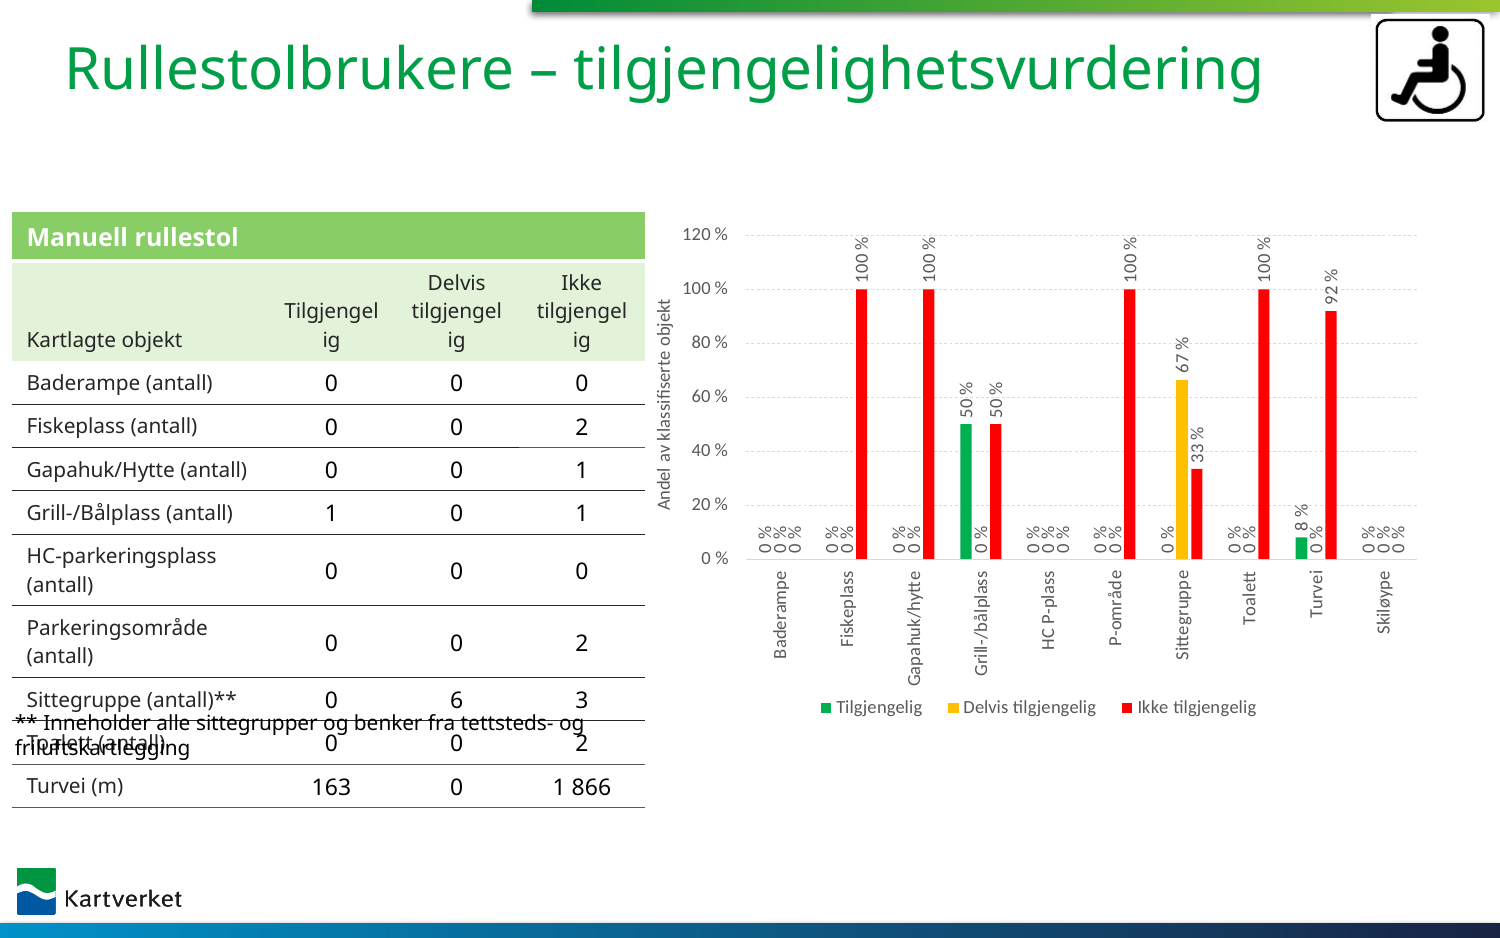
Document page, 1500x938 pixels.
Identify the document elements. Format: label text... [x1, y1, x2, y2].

table_cell 163 [269, 768, 394, 807]
table_cell 2 [519, 606, 638, 677]
table_cell Turvei (m) [12, 768, 269, 807]
table_cell Delvis tilgjengelig [394, 263, 519, 361]
table_cell 0 [269, 606, 394, 677]
table_cell Grill-/Bålplass (antall) [12, 491, 269, 534]
table_cell 0 [519, 535, 638, 605]
table_cell 0 [394, 491, 519, 534]
table_cell 0 [394, 535, 519, 605]
table_cell 0 [269, 678, 394, 702]
table_cell Fiskeplass (antall) [12, 405, 269, 447]
table_cell 6 [394, 678, 519, 702]
table_cell 3 [519, 678, 638, 702]
table_cell 0 [394, 448, 519, 490]
table_cell 1 866 [519, 768, 645, 807]
table_header Manuell rullestol [12, 212, 645, 259]
table_cell 0 [269, 405, 394, 447]
table_cell Tilgjengelig [269, 263, 394, 361]
table_cell 0 [394, 768, 519, 807]
table_cell 0 [394, 405, 519, 447]
table_cell 0 [269, 361, 394, 404]
picture [643, 218, 1427, 728]
table_cell Ikke tilgjengelig [519, 263, 638, 361]
table_cell 0 [394, 606, 519, 677]
text_box Rullestolbrukere – tilgjengelighetsvurdering [49, 12, 1372, 109]
table_cell 0 [394, 361, 519, 404]
table_cell Gapahuk/Hytte (antall) [12, 448, 269, 490]
table_cell 0 [269, 448, 394, 490]
table_cell 1 [269, 491, 394, 534]
table_cell 1 [519, 491, 638, 534]
picture [1371, 13, 1491, 127]
table_cell Parkeringsområde (antall) [12, 606, 269, 677]
text_box ** Inneholder alle sittegrupper og benker fra tettsteds- og friluftskartlegging [0, 702, 745, 768]
table_cell Baderampe (antall) [12, 361, 269, 404]
table_cell 1 [519, 448, 638, 490]
table_cell 2 [519, 405, 638, 447]
table_cell Sittegruppe (antall)** [12, 678, 269, 702]
table_cell HC-parkeringsplass (antall) [12, 535, 269, 605]
table_cell 0 [519, 361, 638, 404]
table_cell 0 [269, 535, 394, 605]
table_cell Kartlagte objekt [12, 263, 269, 361]
